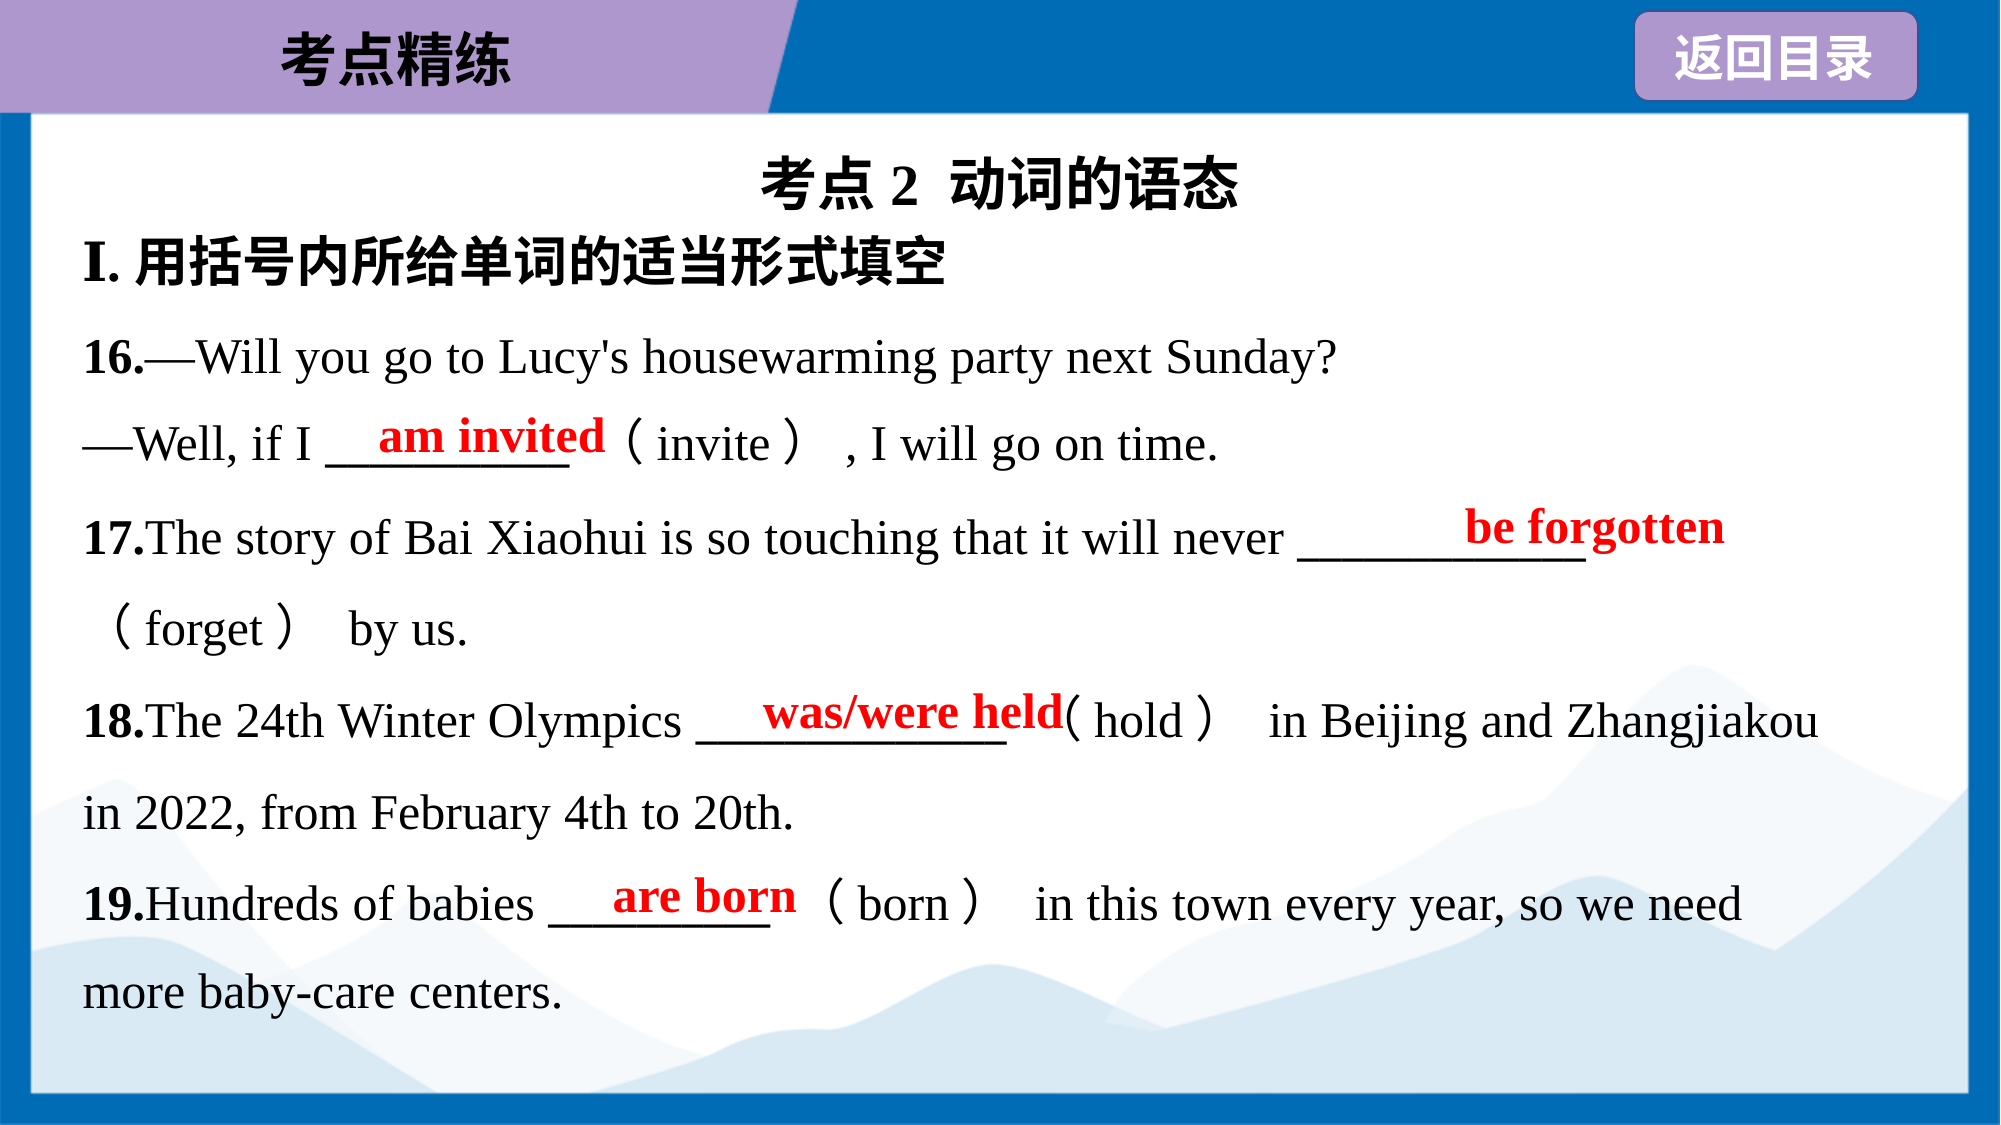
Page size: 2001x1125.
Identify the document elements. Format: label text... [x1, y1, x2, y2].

text_box 16.—Will you go to Lucy's housewarming party next Sunday? —Well, if I ___________ （invite）, I will go on time. [82, 291, 1917, 462]
text_box be forgotten [1440, 465, 1750, 544]
text_box was/were held [738, 651, 1088, 730]
text_box 17.The story of Bai Xiaohui is so touching that it will never _____________ （forget） by us. 18.The 24th Winter Olympics ______________ （hold） in Beijing and Zhangjiakou in 2022, from February 4th to 20th. 19.Hundreds of babies __________ （born） in this town every year, so we need more baby-care centers. [82, 472, 1917, 1009]
text_box Ⅰ.用括号内所给单词的适当形式填空 [82, 226, 1917, 291]
picture [0, 0, 2000, 1125]
text_box am invited [354, 375, 630, 453]
text_box are born [588, 834, 822, 913]
text_box 考点2 动词的语态 [82, 146, 1917, 217]
